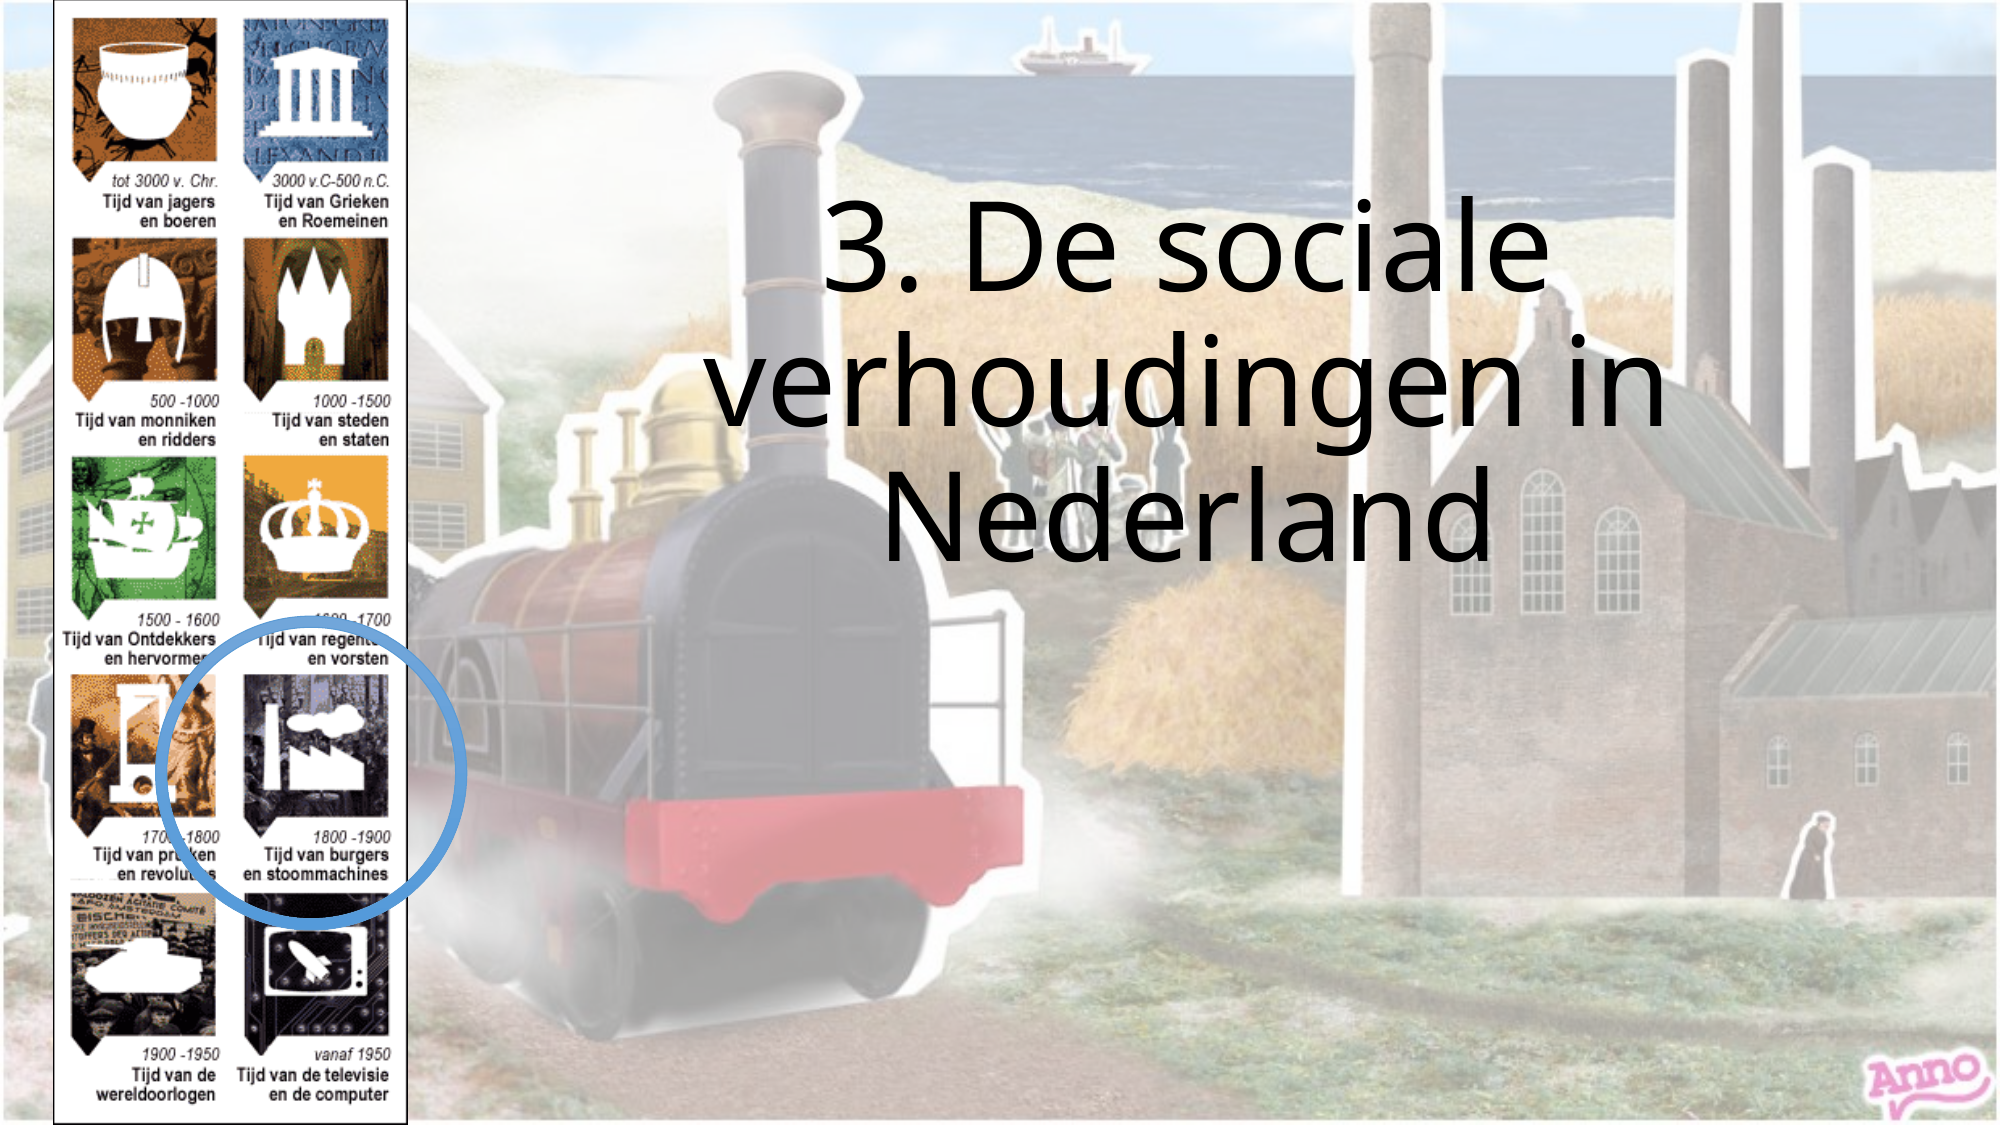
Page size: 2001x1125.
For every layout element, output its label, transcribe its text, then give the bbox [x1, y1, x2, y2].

text_box [408, 649, 468, 897]
title 3. De sociale verhoudingen in Nederland [437, 204, 1938, 597]
picture [53, 0, 408, 1125]
